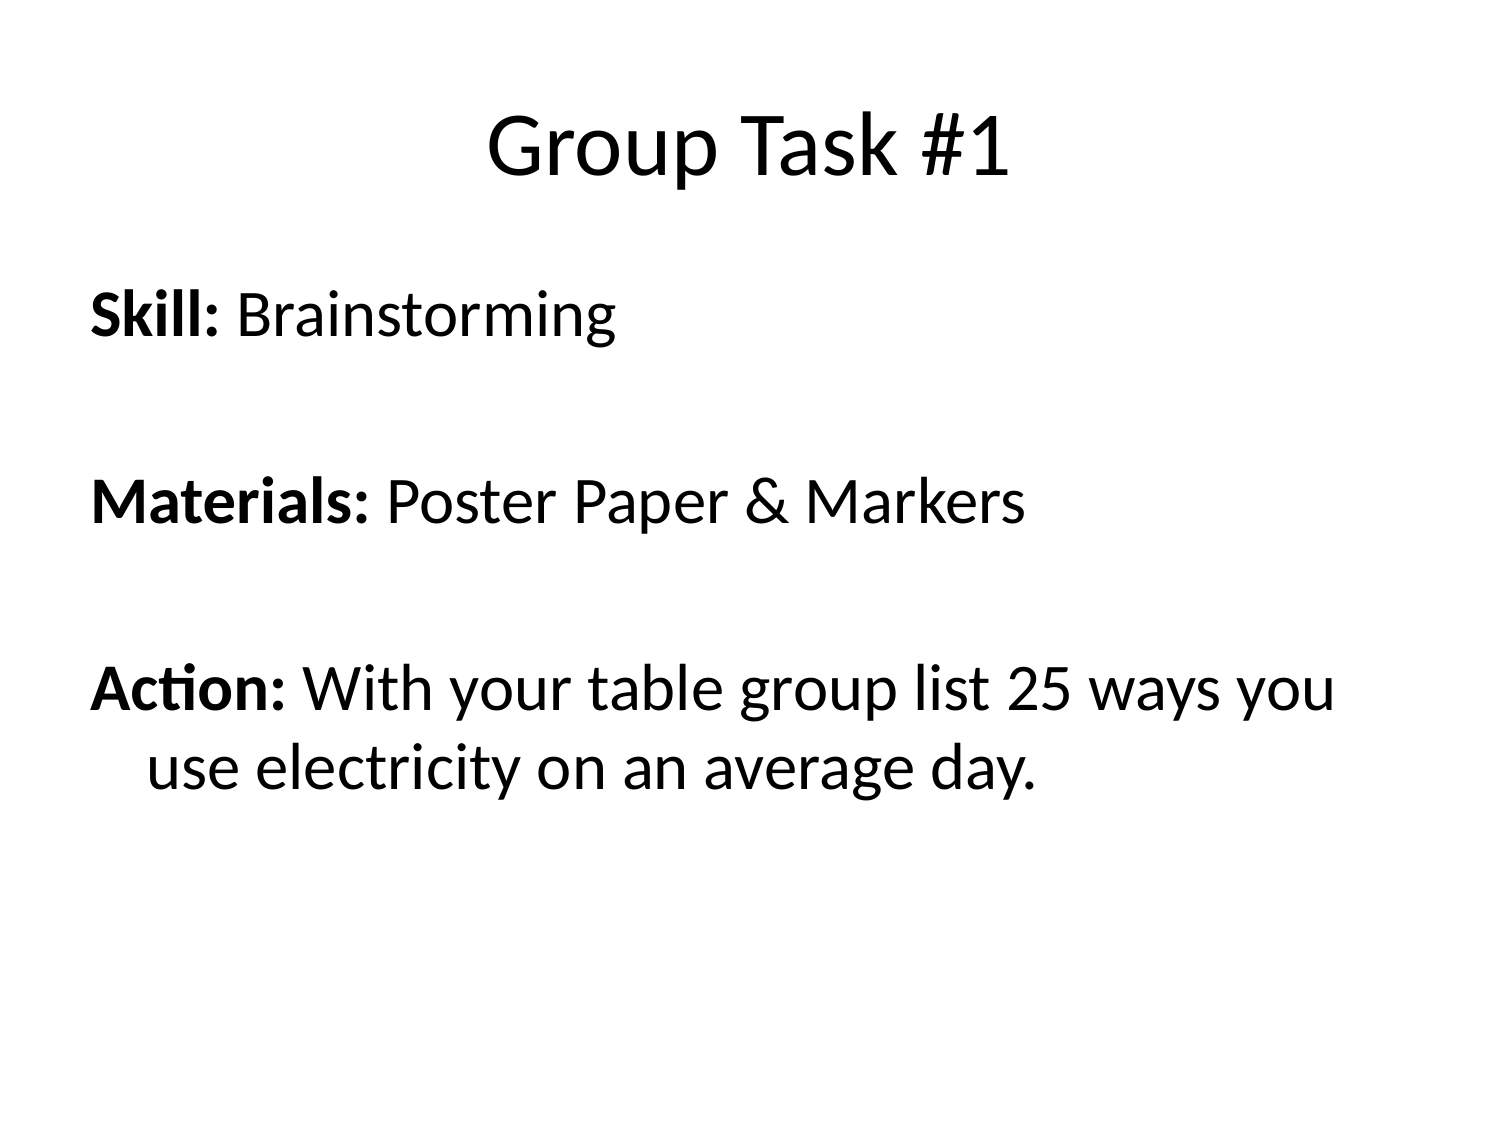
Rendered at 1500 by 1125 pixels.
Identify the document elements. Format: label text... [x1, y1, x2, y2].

title Group Task #1 [75, 45, 1425, 233]
list Skill: Brainstorming Materials: Poster Paper & Markers Action: With your table group list 25 ways you use electricity on an average day. [75, 262, 1425, 1005]
